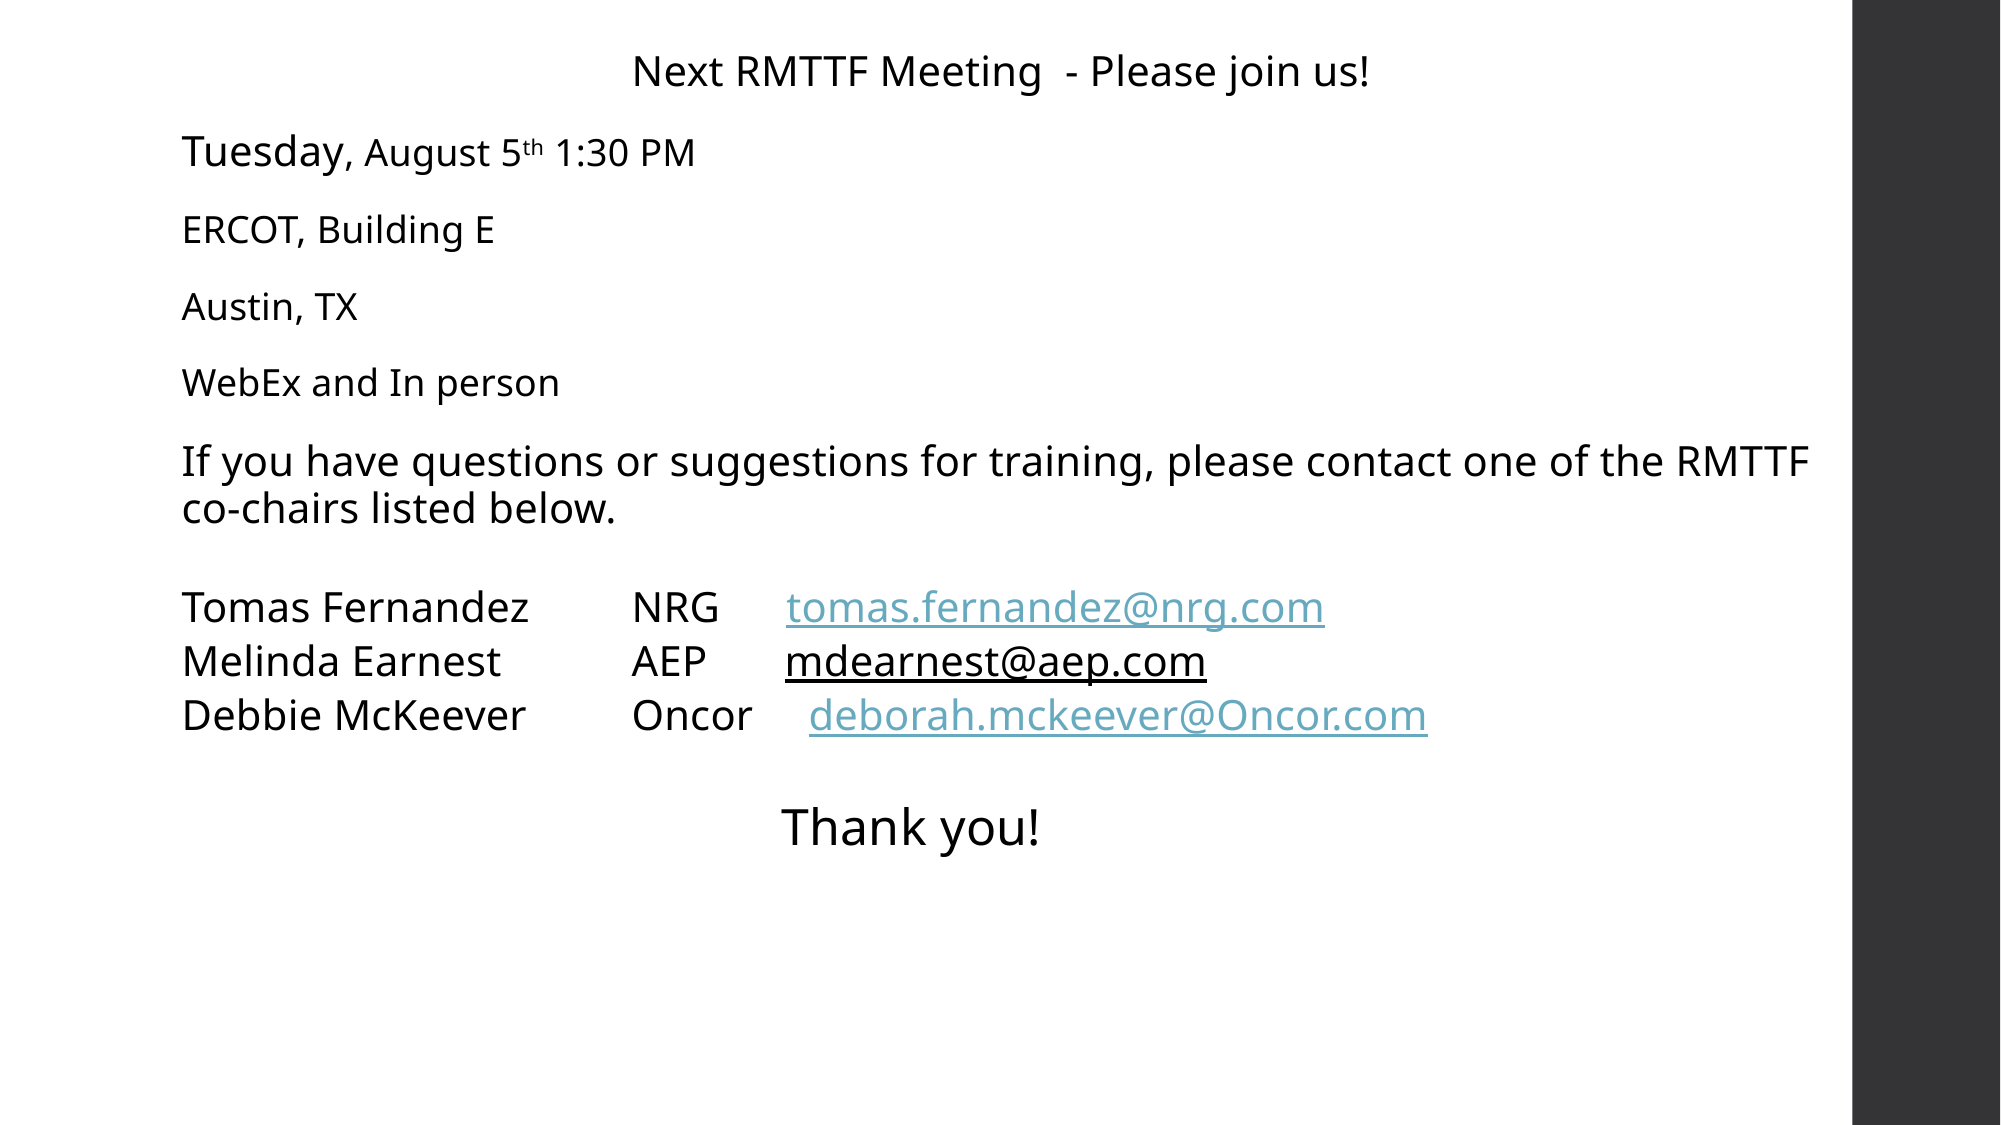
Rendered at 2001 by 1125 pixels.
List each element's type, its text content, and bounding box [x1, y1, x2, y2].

list Next RMTTF Meeting - Please join us! Tuesday, August 5th 1:30 PM ERCOT, Building E Austin, TX WebEx and In person If you have questions or suggestions for training, please contact one of the RMTTF co-chairs listed below. Tomas Fernandez NRG tomas.fernandez@nrg.com Melinda Earnest AEP mdearnest@aep.com Debbie McKeever Oncor deborah.mckeever@Oncor.com Thank you! [16, 40, 1827, 1024]
